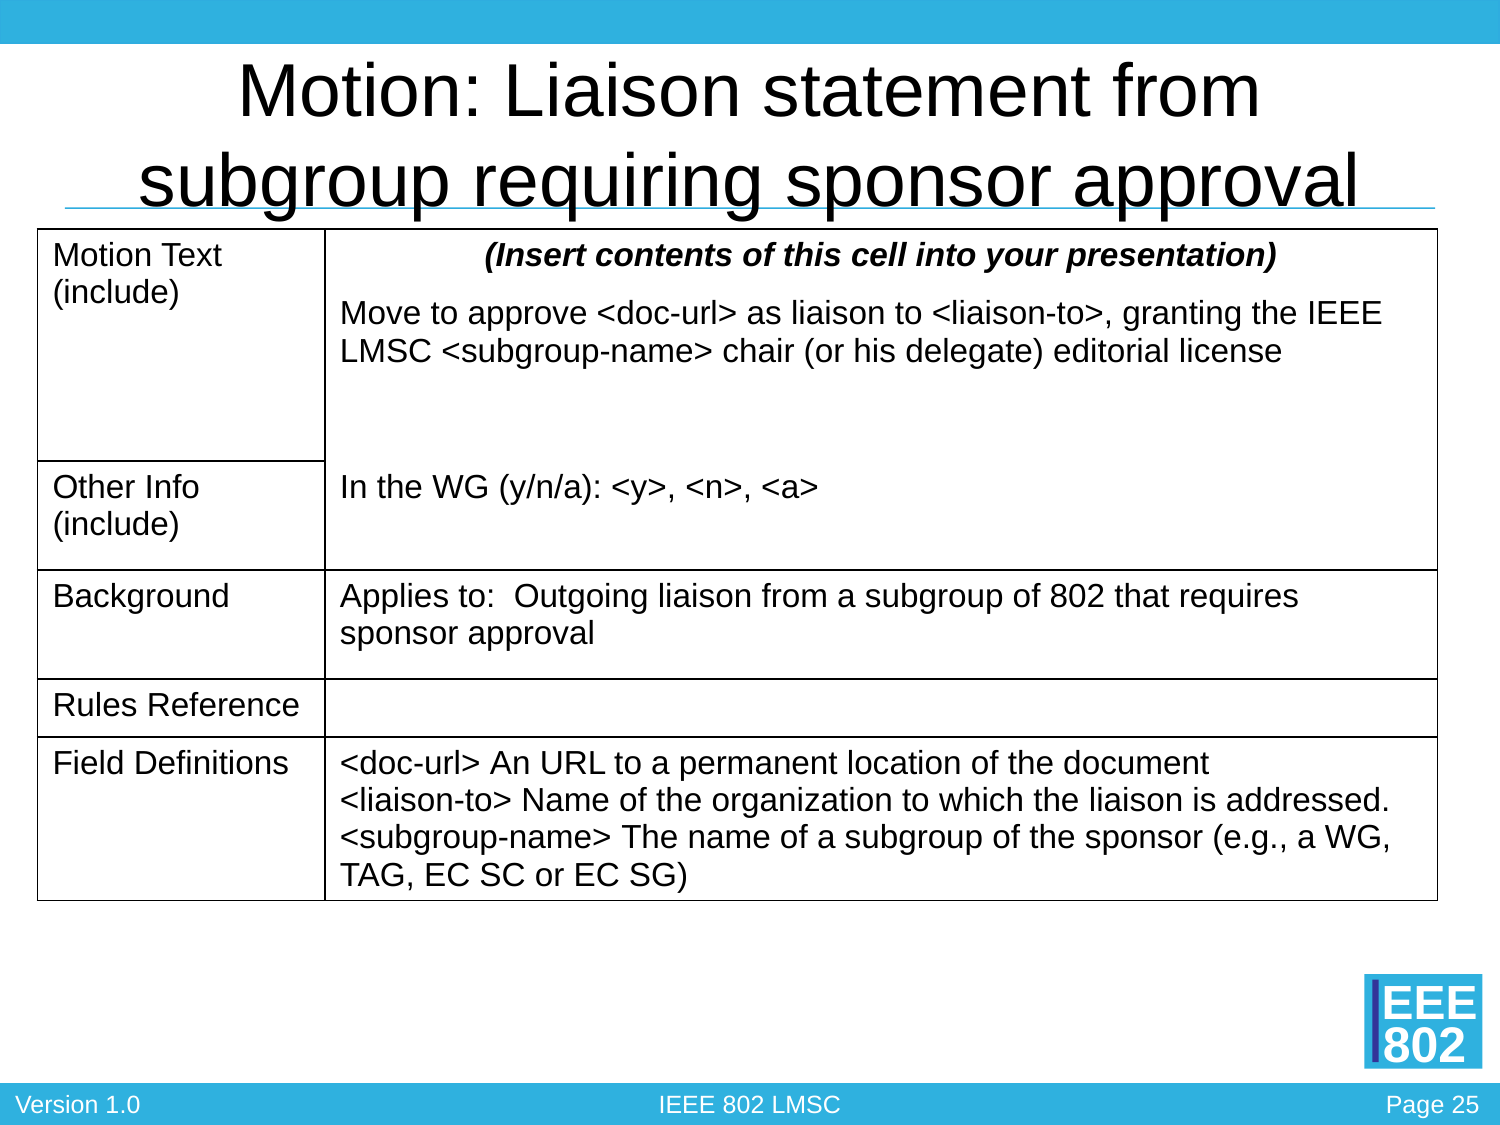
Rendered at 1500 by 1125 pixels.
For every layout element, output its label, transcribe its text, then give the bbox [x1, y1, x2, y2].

title Motion: Liaison statement from subgroup requiring sponsor approval [75, 66, 1425, 197]
table_cell Other Info (include) [38, 462, 324, 569]
table_cell In the WG (y/n/a): <y>, <n>, <a> [326, 461, 1437, 569]
table_cell <doc-url> An URL to a permanent location of the document <liaison-to> Name of the organization to which the liaison is addressed. <subgroup-name> The name of a subgroup of the sponsor (e.g., a WG, TAG, EC SC or EC SG) [326, 738, 1437, 900]
table_cell Move to approve <doc-url> as liaison to <liaison-to>, granting the IEEE LMSC <subgroup-name> chair (or his delegate) editorial license [326, 287, 1437, 461]
table_cell Background [38, 571, 324, 678]
table_cell Applies to: Outgoing liaison from a subgroup of 802 that requires sponsor approval [326, 571, 1437, 678]
table_cell Field Definitions [38, 738, 324, 900]
table_header (Insert contents of this cell into your presentation) [326, 230, 1437, 287]
table_header Motion Text (include) [38, 230, 324, 460]
table_cell Rules Reference [38, 680, 324, 736]
table_cell [326, 680, 1437, 736]
